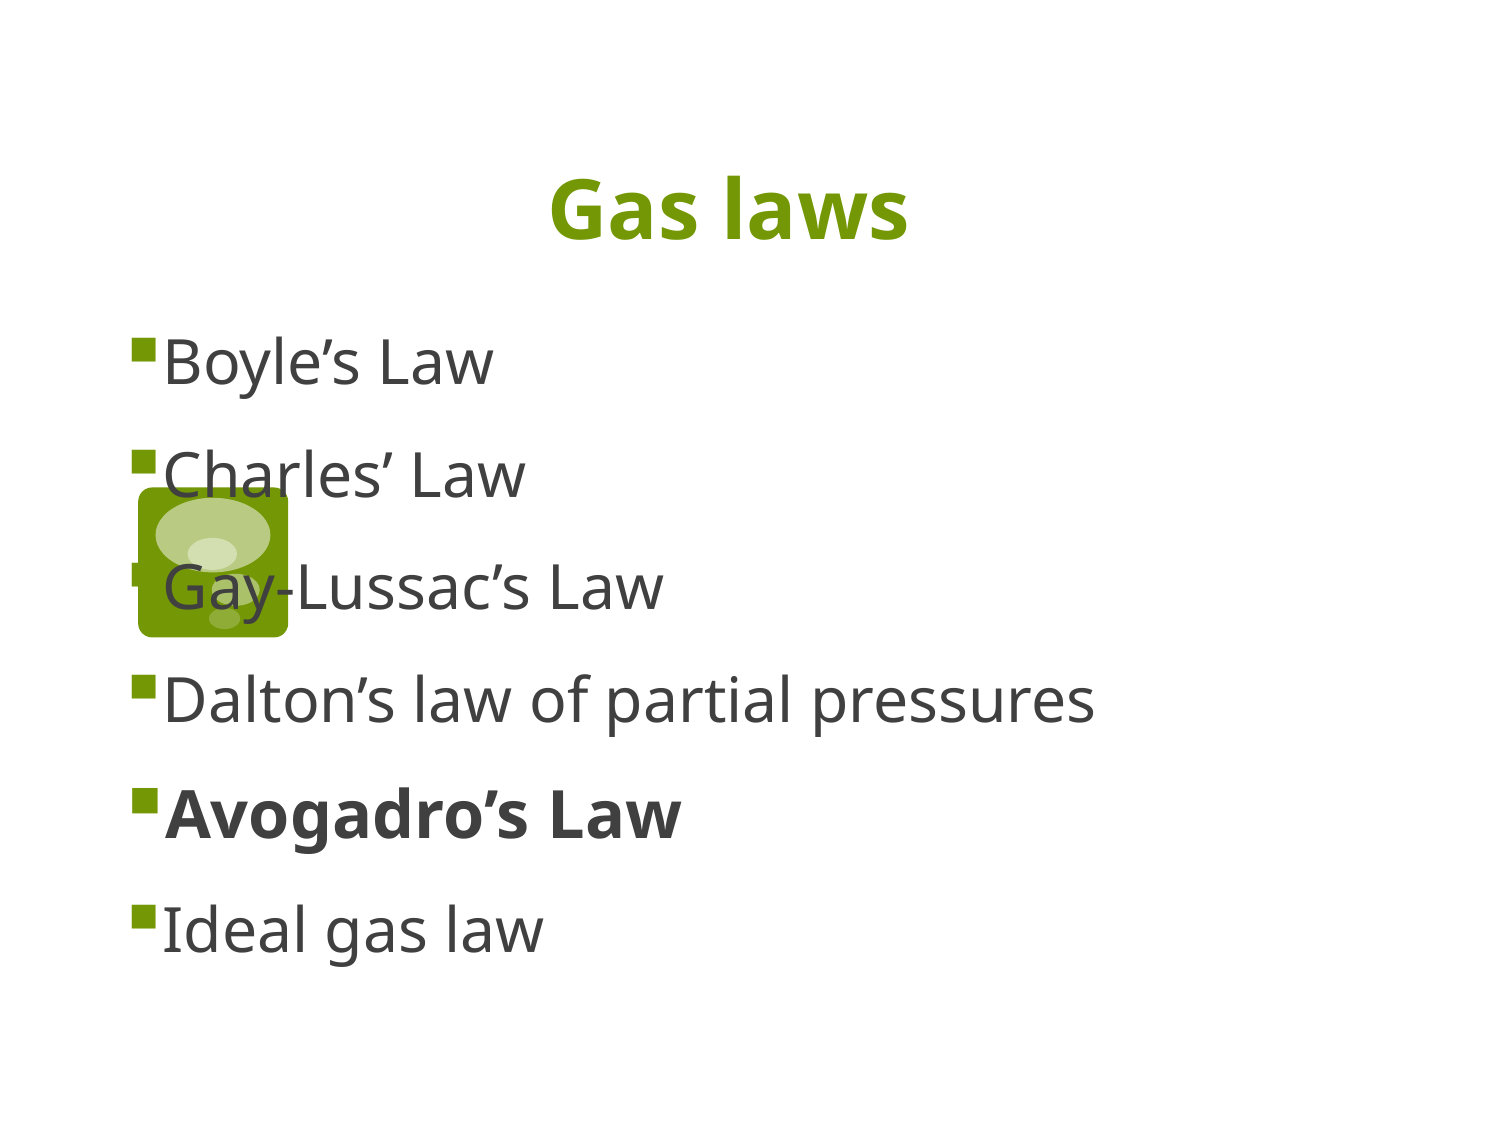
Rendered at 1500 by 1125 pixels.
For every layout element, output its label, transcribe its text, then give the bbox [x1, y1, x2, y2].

title Gas laws [323, 76, 1135, 264]
list Boyle’s Law Charles’ Law Gay-Lussac’s Law Dalton’s law of partial pressures Avogadro’s Law Ideal gas law [110, 314, 1374, 1040]
